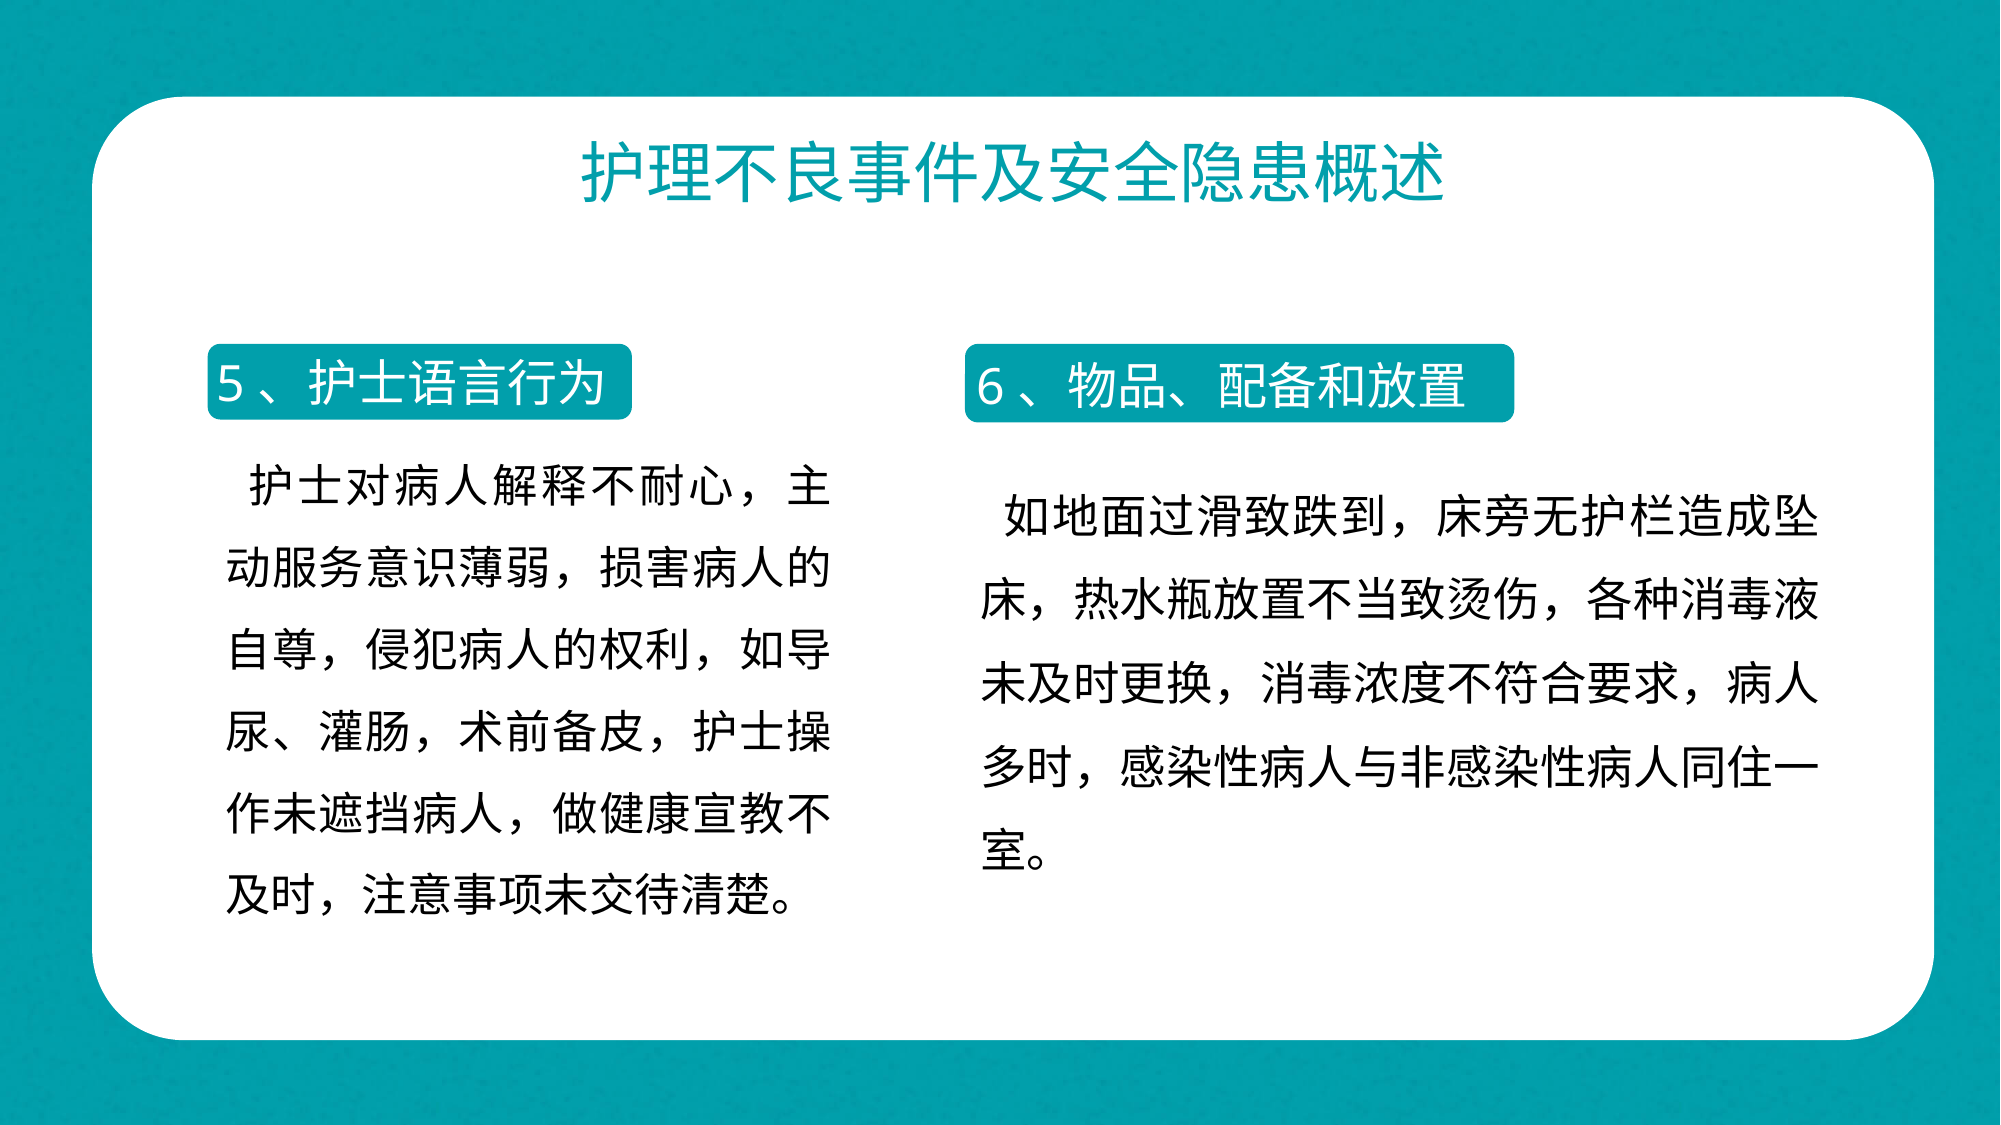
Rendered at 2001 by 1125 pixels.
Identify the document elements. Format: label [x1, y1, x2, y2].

text_box [205, 343, 847, 1029]
picture [0, 0, 2000, 1125]
text_box [964, 346, 1835, 886]
